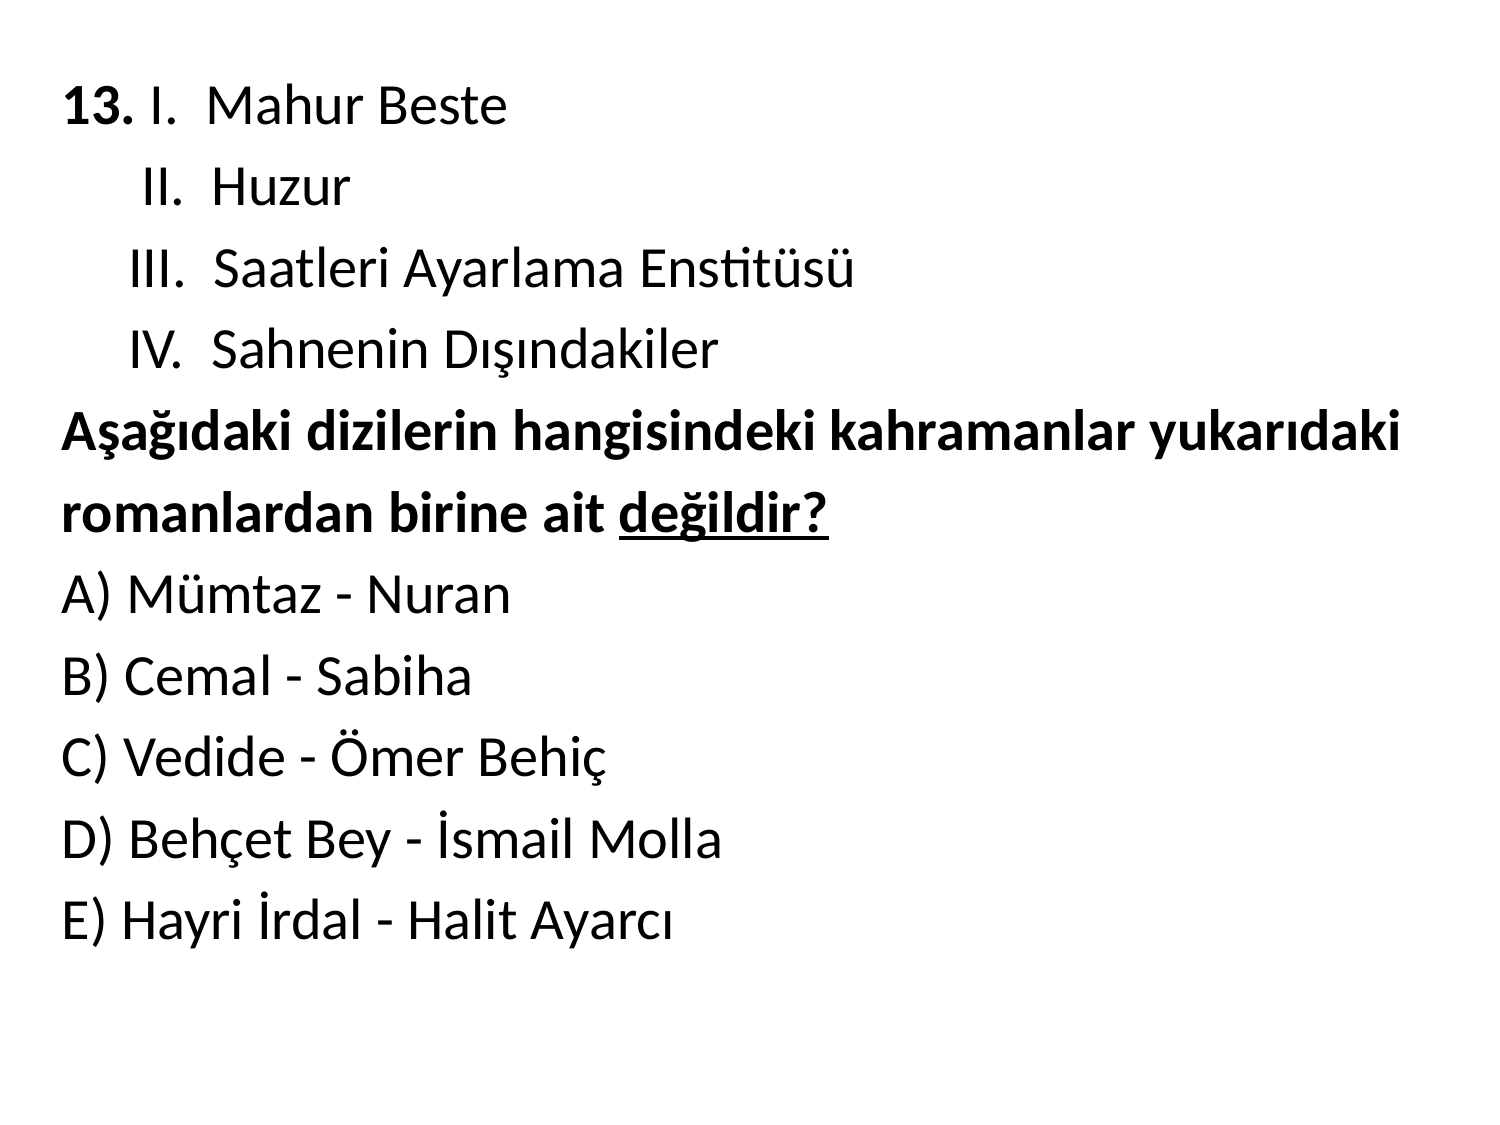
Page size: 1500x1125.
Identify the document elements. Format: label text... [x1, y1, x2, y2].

list 13. I. Mahur Beste II. Huzur III. Saatleri Ayarlama Enstitüsü IV. Sahnenin Dışındakiler Aşağıdaki dizilerin hangisindeki kahramanlar yukarıdaki romanlardan birine ait değildir? A) Mümtaz - Nuran B) Cemal - Sabiha C) Vedide - Ömer Behiç D) Behçet Bey - İsmail Molla E) Hayri İrdal - Halit Ayarcı [46, 58, 1425, 1090]
